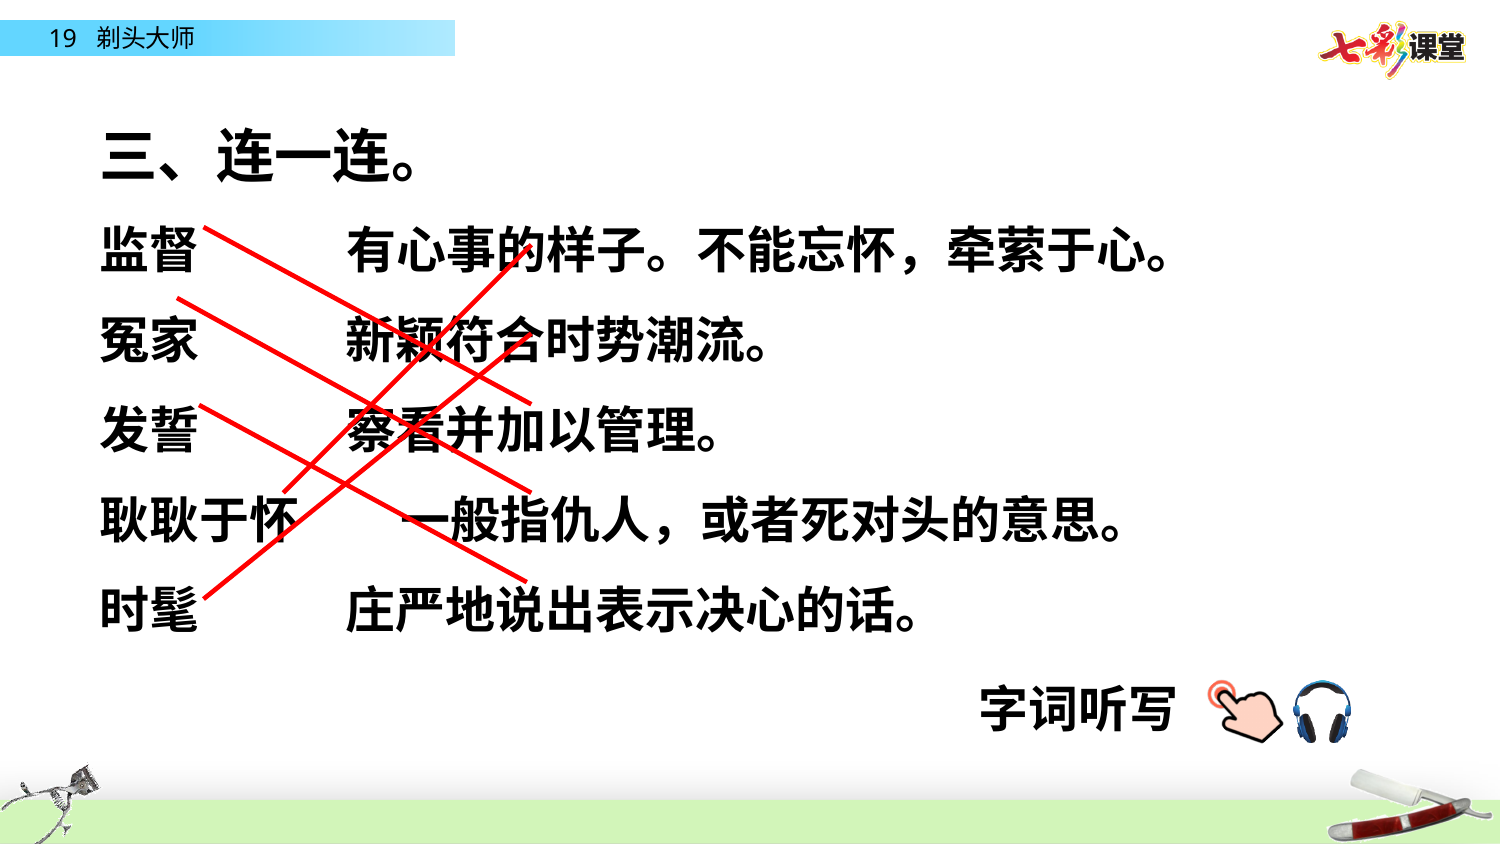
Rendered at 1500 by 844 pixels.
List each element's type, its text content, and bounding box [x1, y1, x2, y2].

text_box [203, 333, 532, 600]
text_box 字词听写 [967, 672, 1197, 744]
picture [1197, 662, 1289, 755]
picture [0, 730, 122, 844]
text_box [283, 244, 532, 332]
picture [1316, 20, 1468, 80]
text_box 三、连一连。 监督 有心事的样子。不能忘怀，牵萦于心。 冤家 新颖符合时势潮流。 发誓 察看并加以管理。 耿耿于怀 一般指仇人，或者死对头的意思。 时髦 庄严地说出表示决心的话。 [88, 78, 1400, 645]
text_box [203, 226, 532, 296]
picture [1293, 679, 1352, 743]
picture [1306, 732, 1499, 844]
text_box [176, 297, 277, 494]
